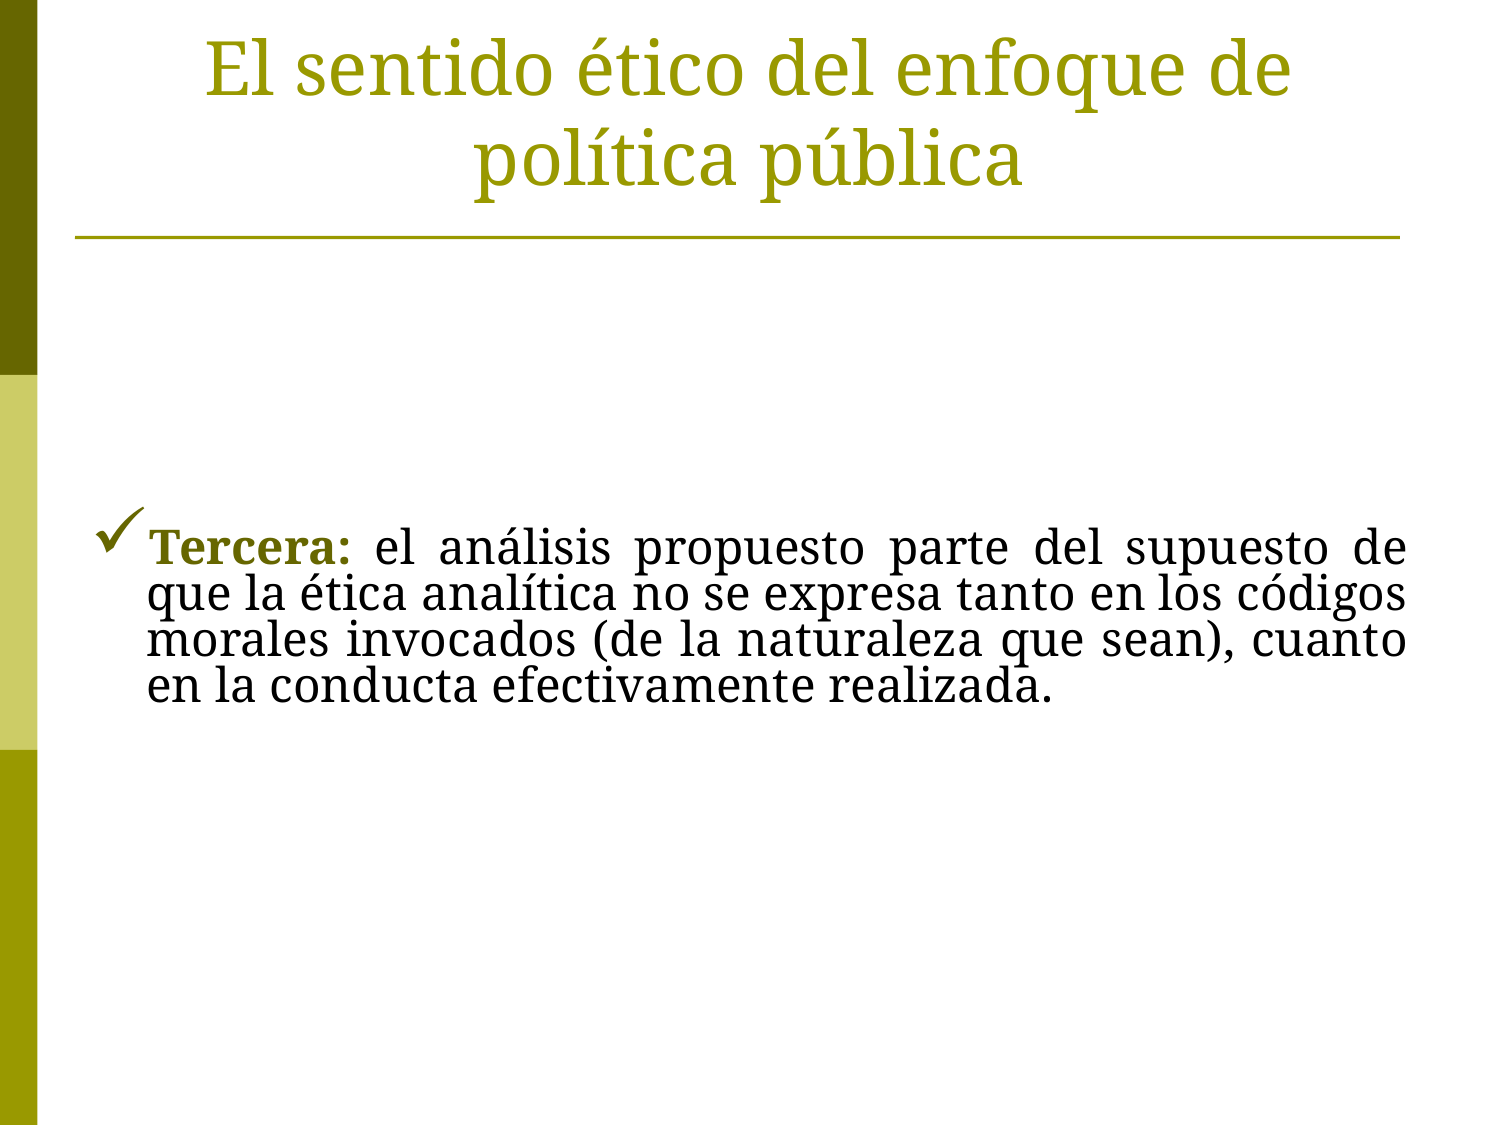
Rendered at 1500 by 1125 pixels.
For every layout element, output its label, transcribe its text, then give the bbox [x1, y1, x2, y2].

title El sentido ético del enfoque de política pública [74, 20, 1426, 209]
list Tercera: el análisis propuesto parte del supuesto de que la ética analítica no se expresa tanto en los códigos morales invocados (de la naturaleza que sean), cuanto en la conducta efectivamente realizada. [74, 286, 1426, 1024]
